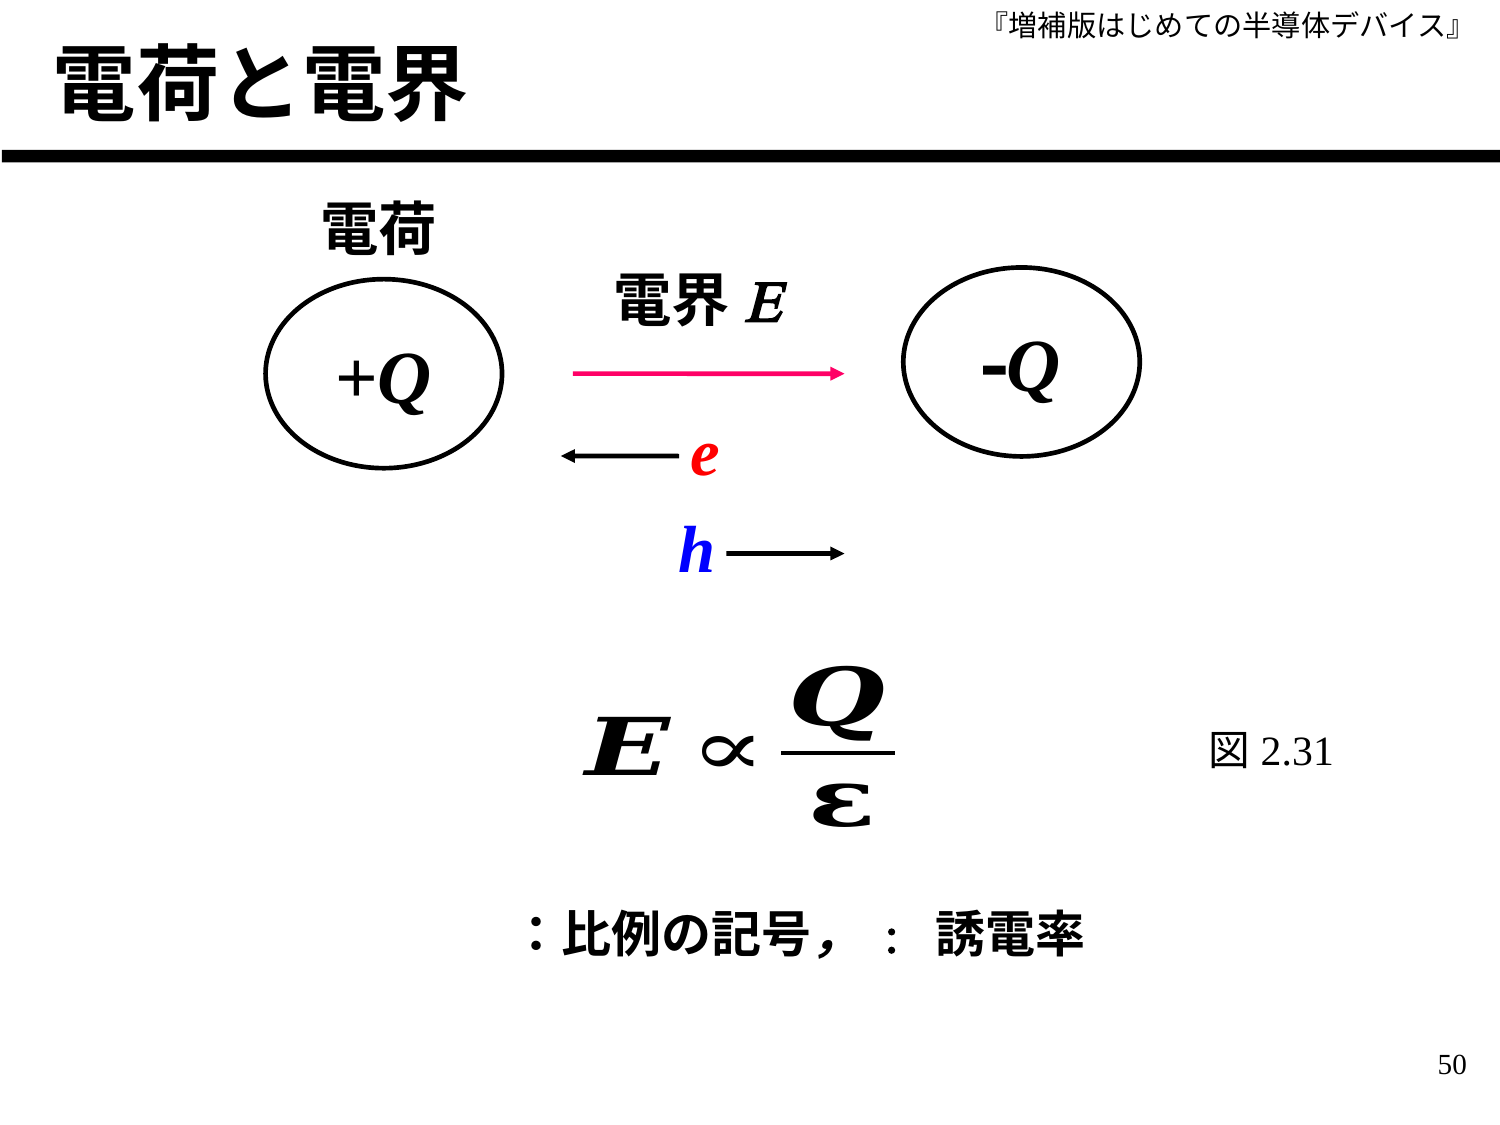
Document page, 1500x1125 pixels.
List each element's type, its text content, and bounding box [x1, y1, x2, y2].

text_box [560, 408, 721, 490]
slide_number 50 [1169, 1025, 1483, 1100]
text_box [678, 505, 845, 588]
text_box 図2.31 [1194, 716, 1349, 781]
text_box 電荷 [242, 184, 515, 270]
title 電荷と電界 [37, 0, 1500, 163]
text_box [560, 255, 845, 374]
text_box -Q [903, 267, 1140, 457]
text_box +Q [265, 279, 503, 469]
